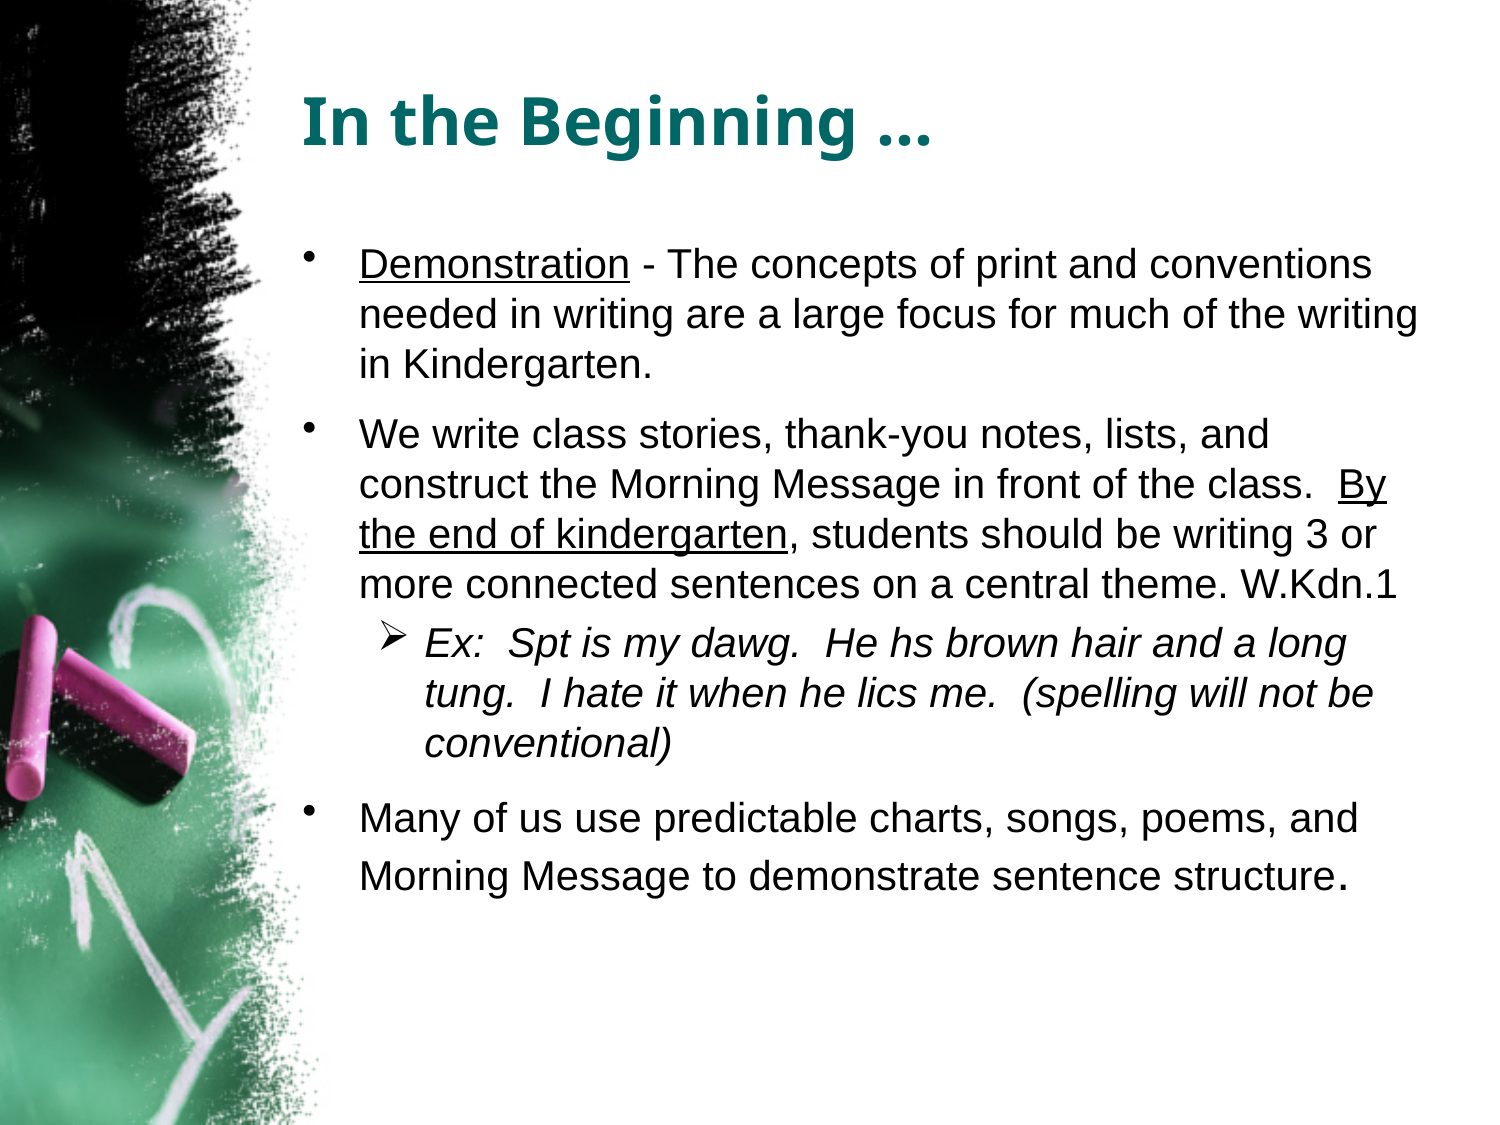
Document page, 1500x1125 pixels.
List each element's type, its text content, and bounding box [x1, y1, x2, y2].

picture [0, 0, 1500, 1125]
list Demonstration - The concepts of print and conventions needed in writing are a large focus for much of the writing in Kindergarten. We write class stories, thank-you notes, lists, and construct the Morning Message in front of the class. By the end of kindergarten, students should be writing 3 or more connected sentences on a central theme. W.Kdn.1 Ex: Spt is my dawg. He hs brown hair and a long tung. I hate it when he lics me. (spelling will not be conventional) Many of us use predictable charts, songs, poems, and Morning Message to demonstrate sentence structure. [287, 228, 1438, 979]
title In the Beginning … [287, 50, 1438, 188]
